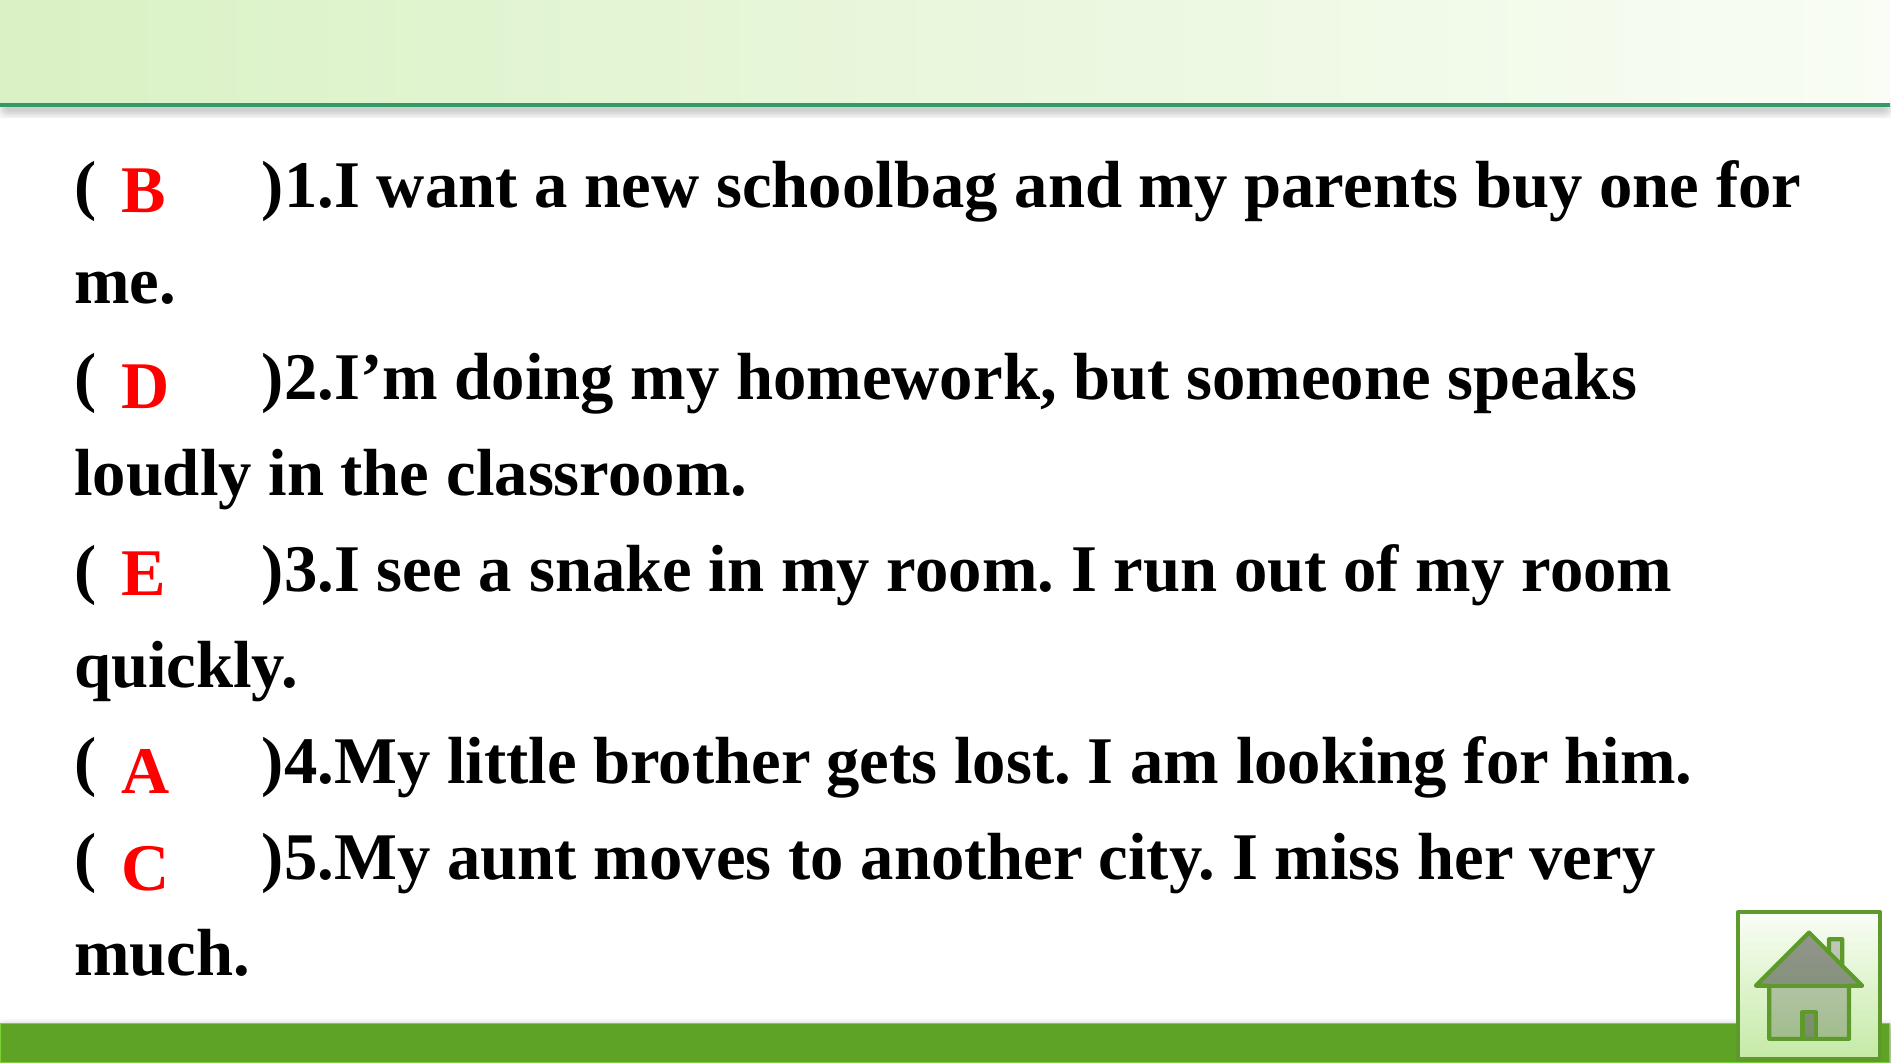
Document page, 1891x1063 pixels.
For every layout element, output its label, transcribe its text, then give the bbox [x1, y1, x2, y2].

text_box E [106, 505, 182, 617]
text_box B [106, 122, 182, 233]
text_box ( )1.I want a new schoolbag and my parents buy one for me. ( )2.I’m doing my homework, but someone speaks loudly in the classroom. ( )3.I see a snake in my room. I run out of my room quickly. ( )4.My little brother gets lost. I am looking for him. ( )5.My aunt moves to another city. I miss her very much. [59, 117, 1833, 996]
text_box A [106, 703, 185, 799]
text_box D [106, 318, 185, 430]
text_box C [106, 799, 185, 911]
